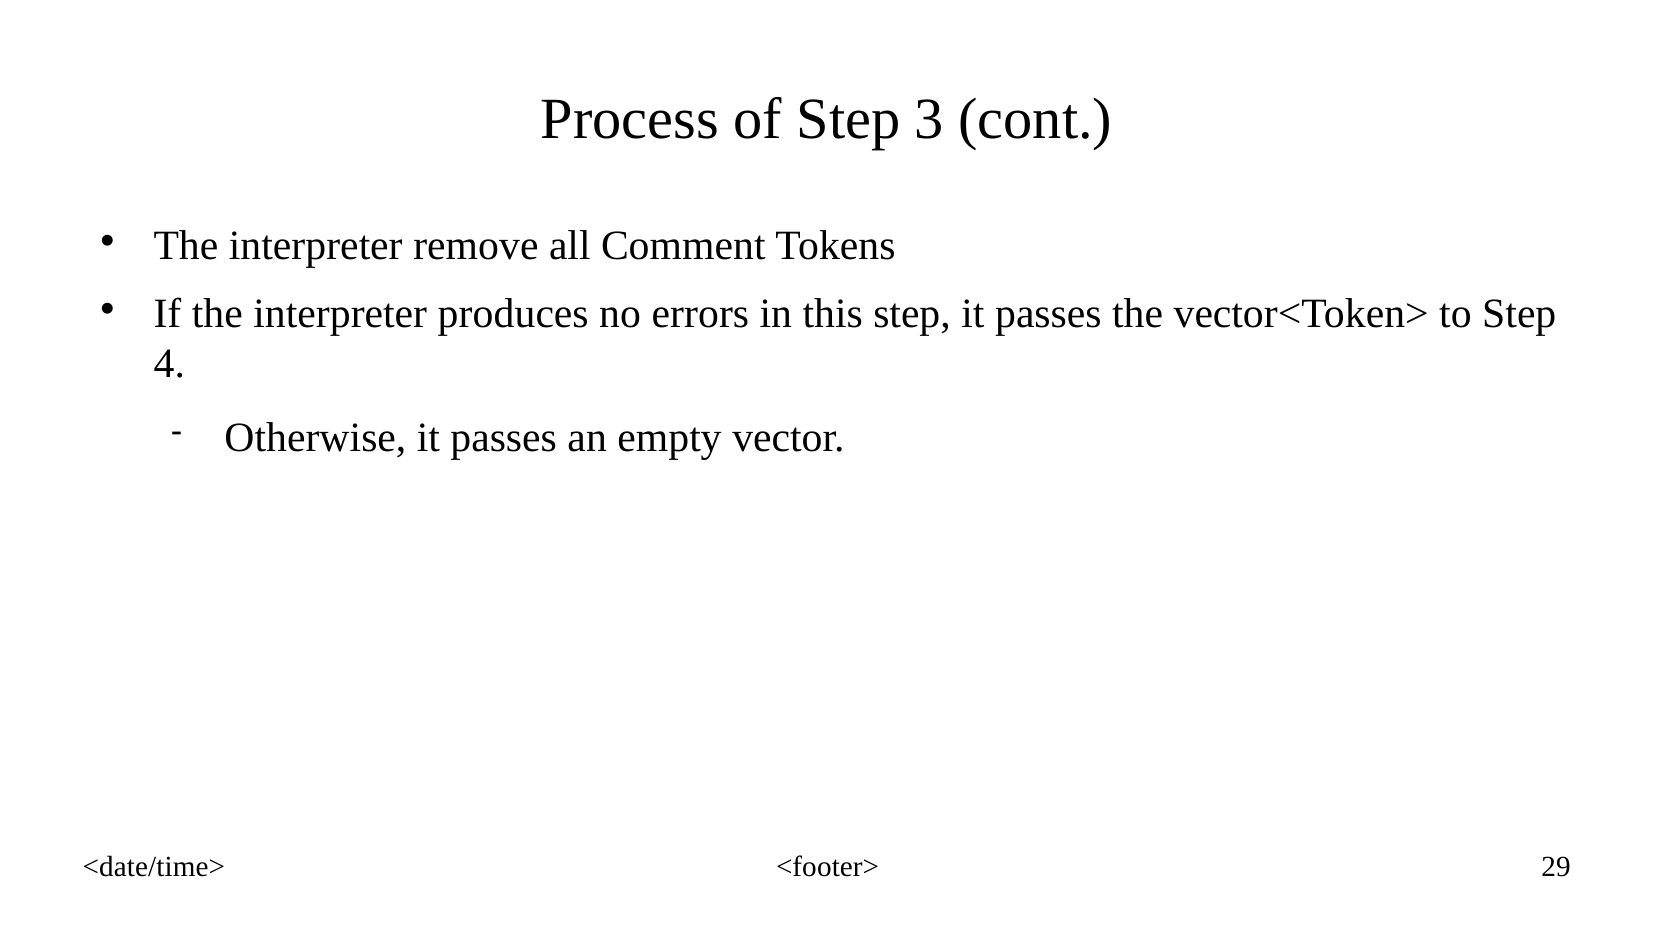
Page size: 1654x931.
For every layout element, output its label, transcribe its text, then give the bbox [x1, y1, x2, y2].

text_box The interpreter remove all Comment Tokens If the interpreter produces no errors in this step, it passes the vector<Token> to Step 4. Otherwise, it passes an empty vector. [82, 217, 1571, 757]
text_box Process of Step 3 (cont.) [82, 37, 1571, 193]
